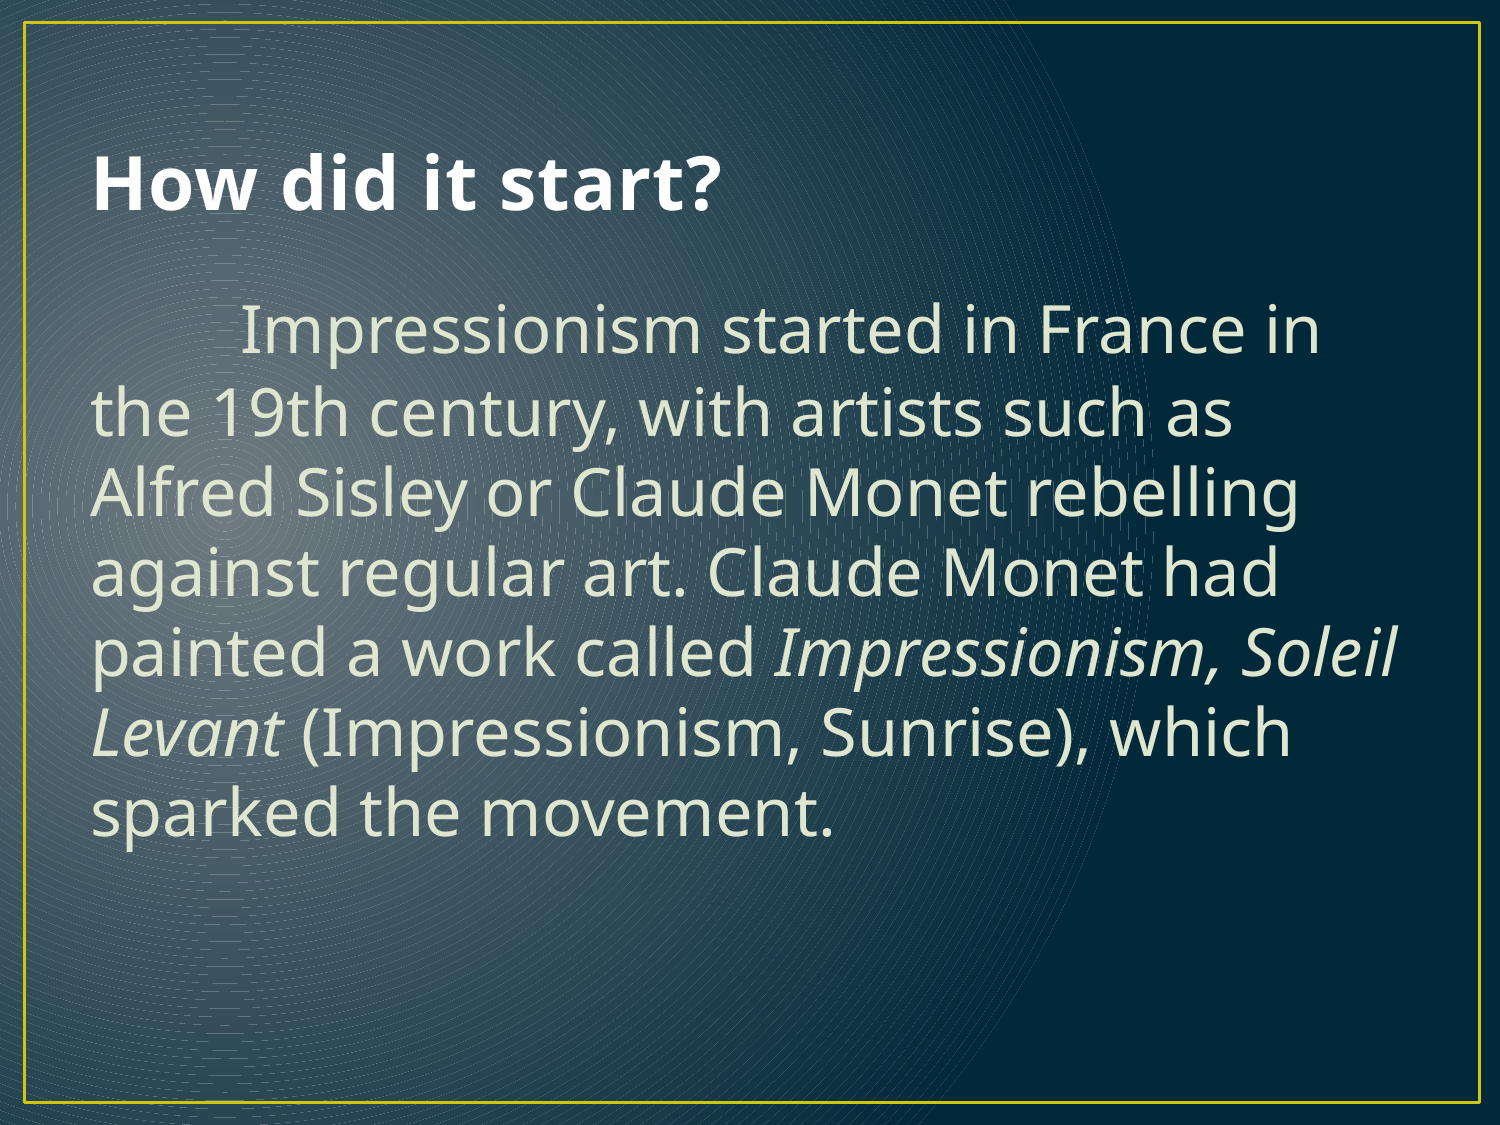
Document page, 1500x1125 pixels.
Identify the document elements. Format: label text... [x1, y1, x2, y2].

list Impressionism started in France in the 19th century, with artists such as Alfred Sisley or Claude Monet rebelling against regular art. Claude Monet had painted a work called Impressionism, Soleil Levant (Impressionism, Sunrise), which sparked the movement. [75, 262, 1425, 1005]
title How did it start? [75, 45, 1425, 233]
